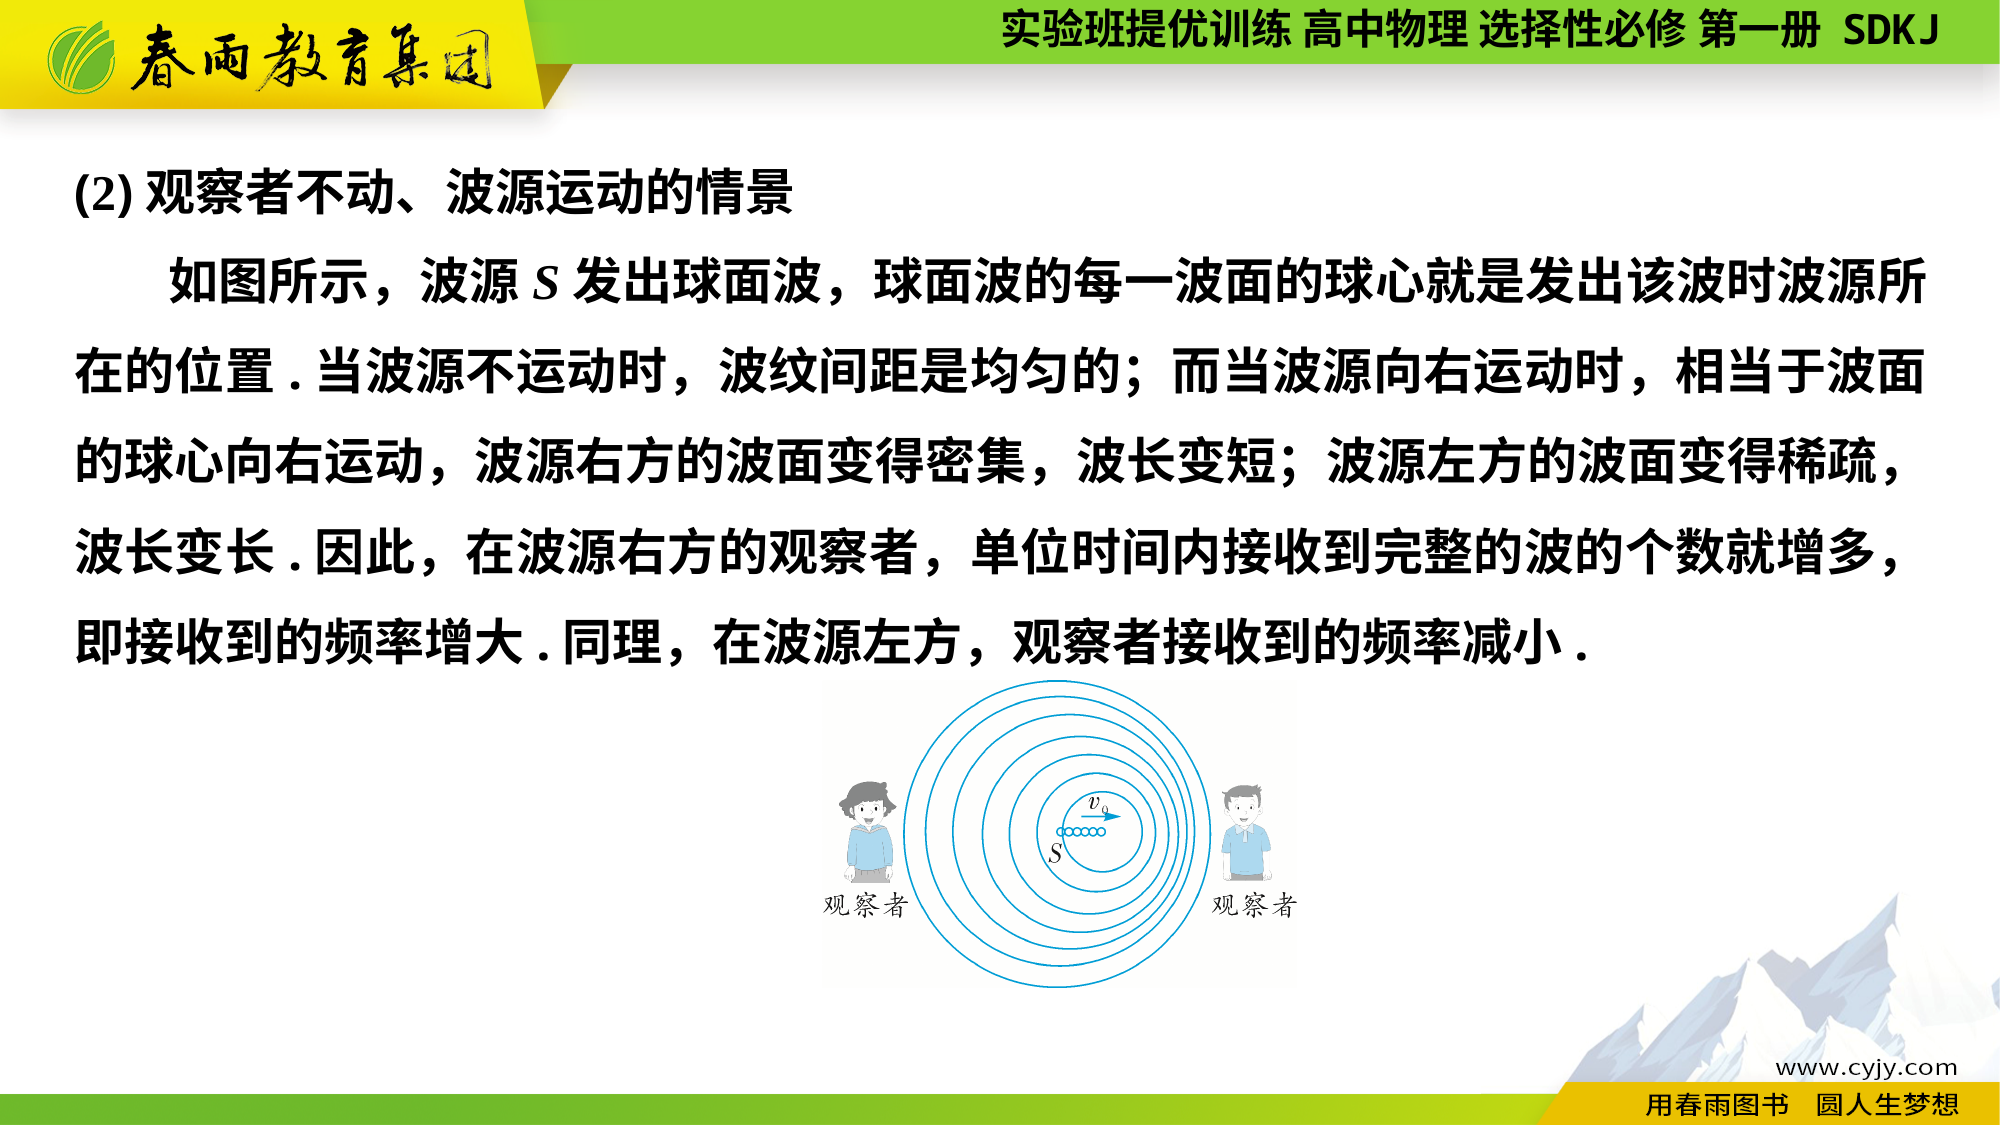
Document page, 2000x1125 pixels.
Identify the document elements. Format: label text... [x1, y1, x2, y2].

picture [0, 0, 2000, 1125]
list (2)观察者不动、波源运动的情景 如图所示，波源S发出球面波，球面波的每一波面的球心就是发出该波时波源所在的位置.当波源不运动时，波纹间距是均匀的；而当波源向右运动时，相当于波面的球心向右运动，波源右方的波面变得密集，波长变短；波源左方的波面变得稀疏，波长变长.因此，在波源右方的观察者，单位时间内接收到完整的波的个数就增多，即接收到的频率增大.同理，在波源左方，观察者接收到的频率减小. [59, 122, 1944, 683]
